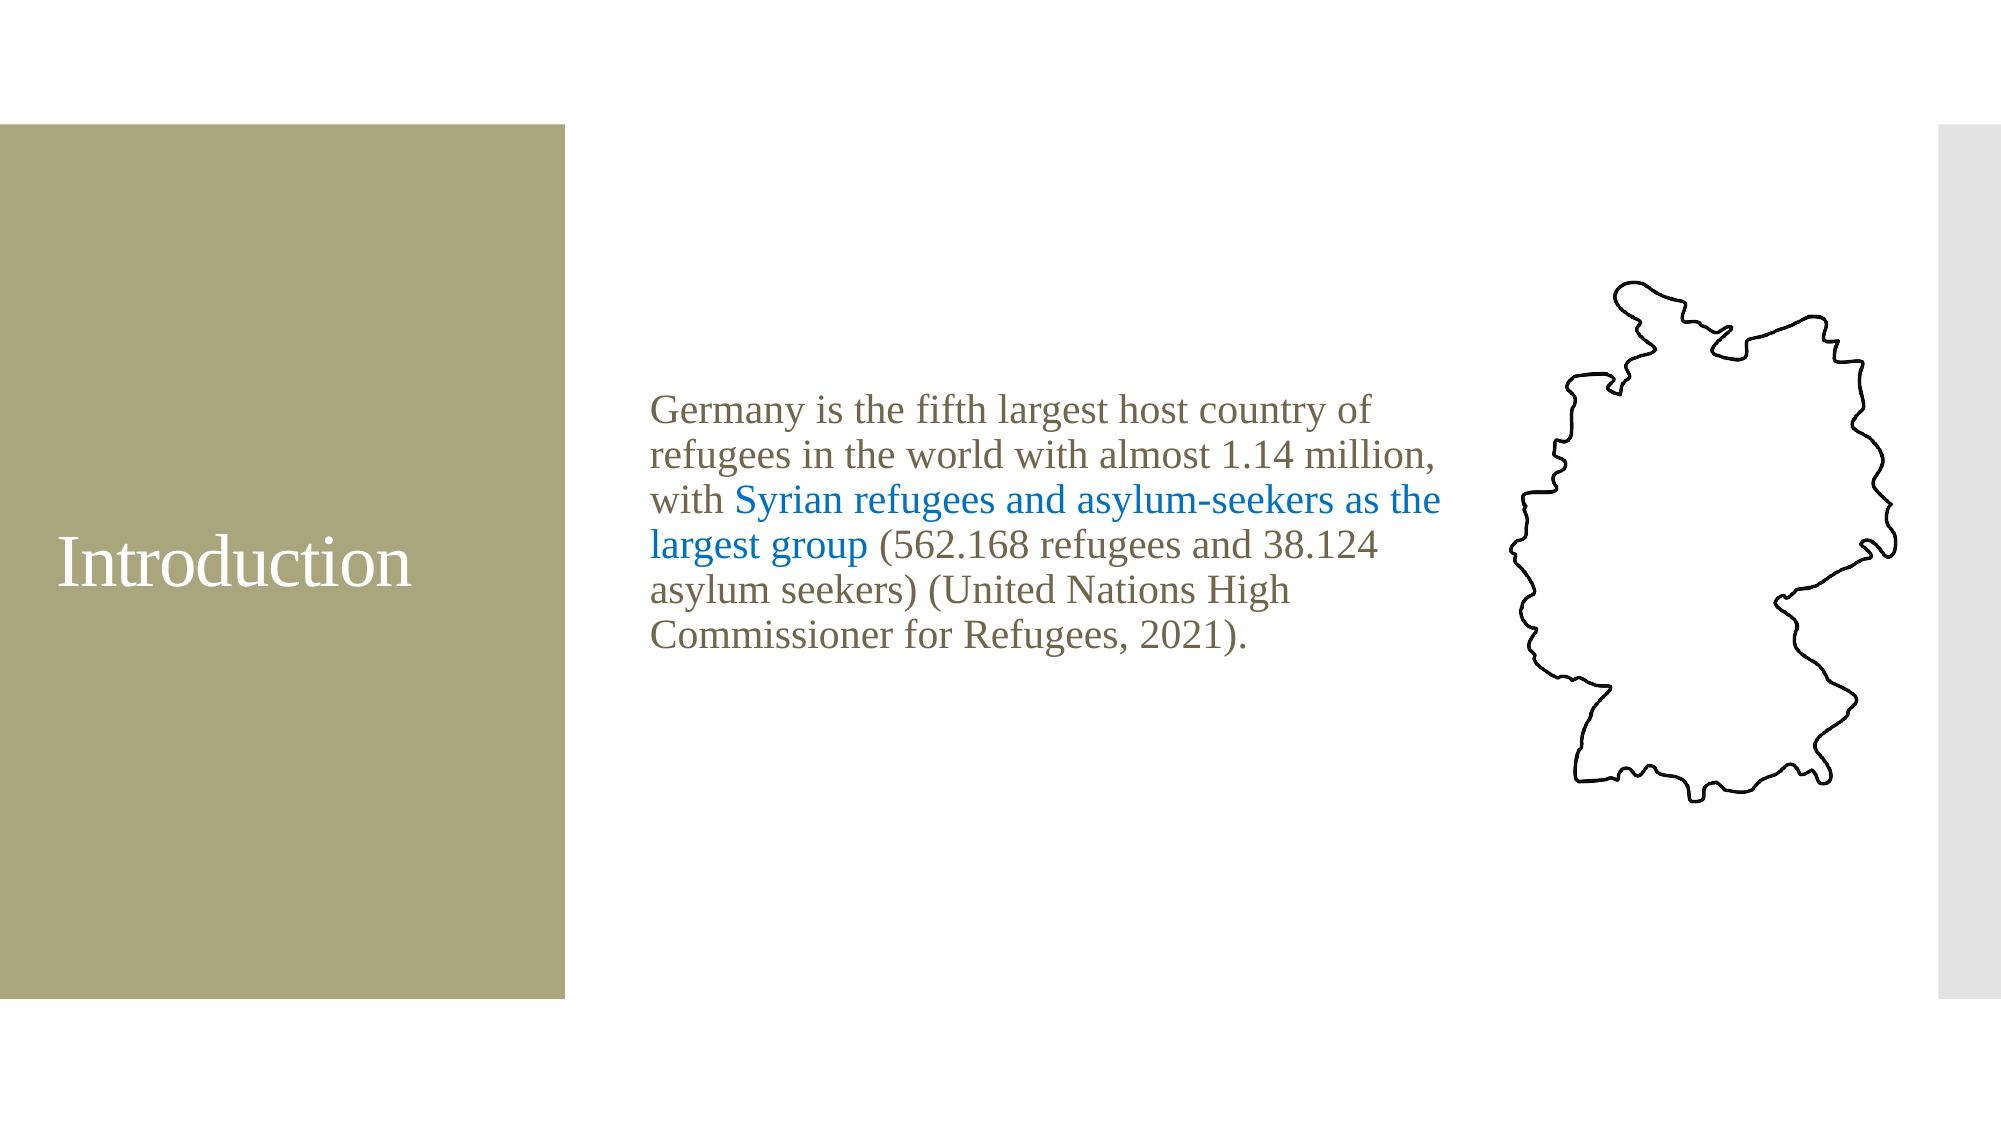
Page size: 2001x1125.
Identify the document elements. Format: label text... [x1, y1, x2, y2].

list Germany is the fifth largest host country of refugees in the world with almost 1.14 million, with Syrian refugees and asylum-seekers as the largest group (562.168 refugees and 38.124 asylum seekers) (United Nations High Commissioner for Refugees, 2021). [634, 141, 1487, 982]
picture [1485, 245, 1927, 819]
title Introduction [41, 184, 525, 940]
